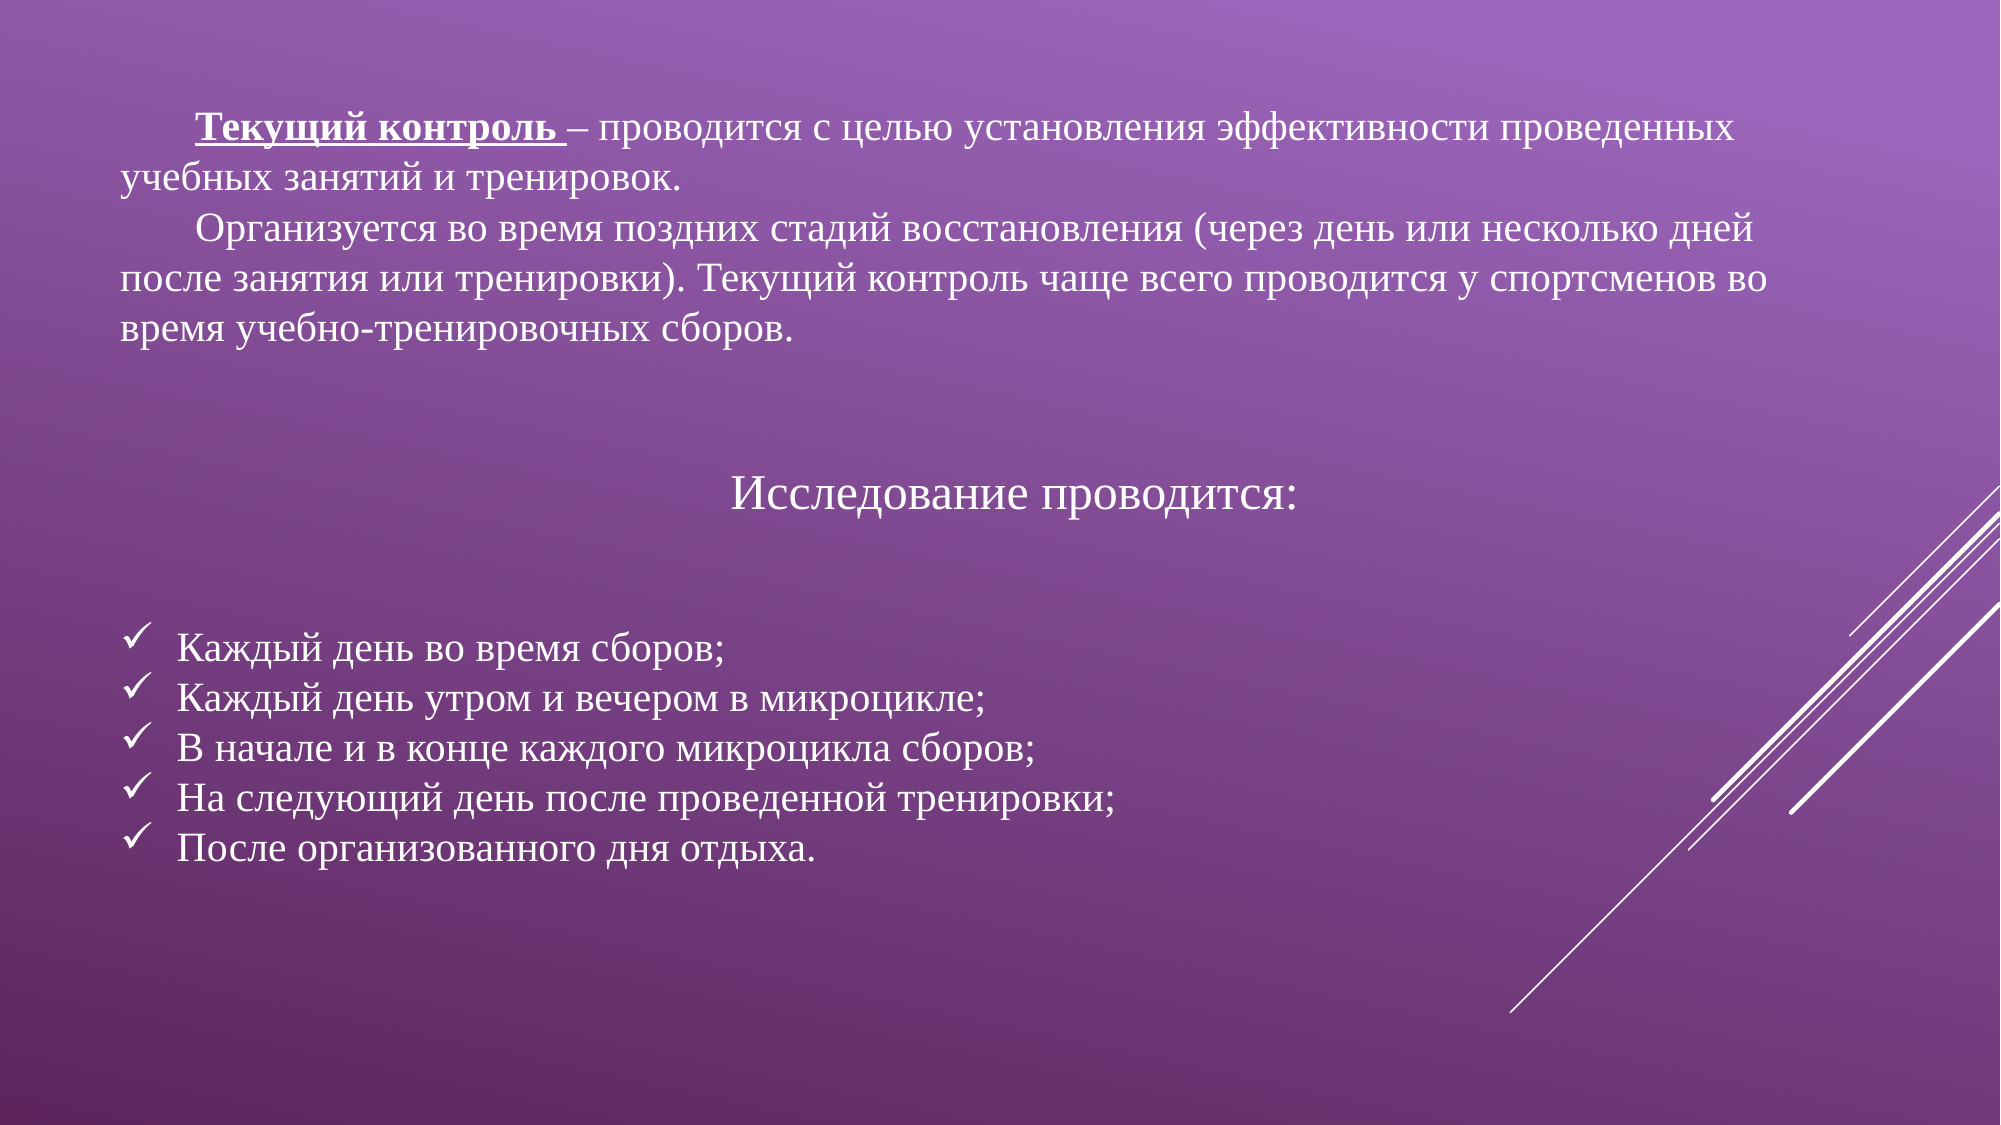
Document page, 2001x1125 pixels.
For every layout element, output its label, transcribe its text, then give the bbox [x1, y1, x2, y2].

text_box Текущий контроль – проводится с целью установления эффективности проведенных учебных занятий и тренировок. Организуется во время поздних стадий восстановления (через день или несколько дней после занятия или тренировки). Текущий контроль чаще всего проводится у спортсменов во время учебно-тренировочных сборов. Исследование проводится: Каждый день во время сборов; Каждый день утром и вечером в микроцикле; В начале и в конце каждого микроцикла сборов; На следующий день после проведенной тренировки; После организованного дня отдыха. [105, 91, 1862, 877]
